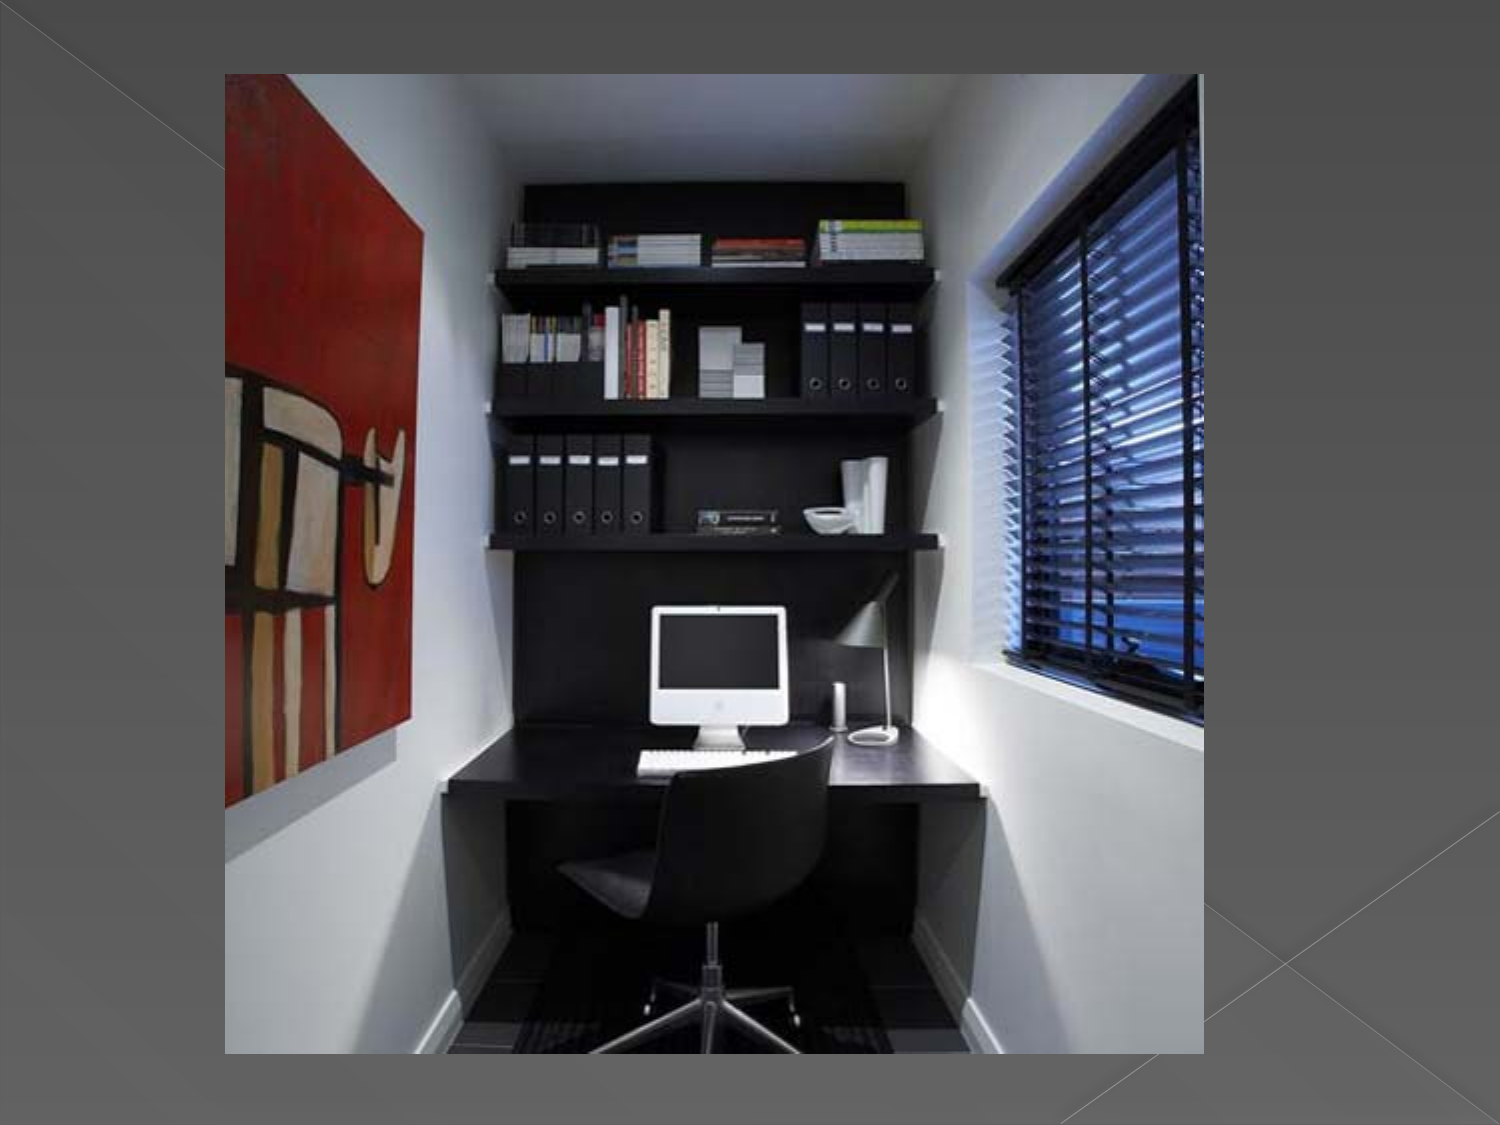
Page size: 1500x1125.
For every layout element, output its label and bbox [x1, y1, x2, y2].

picture [224, 74, 1204, 1054]
